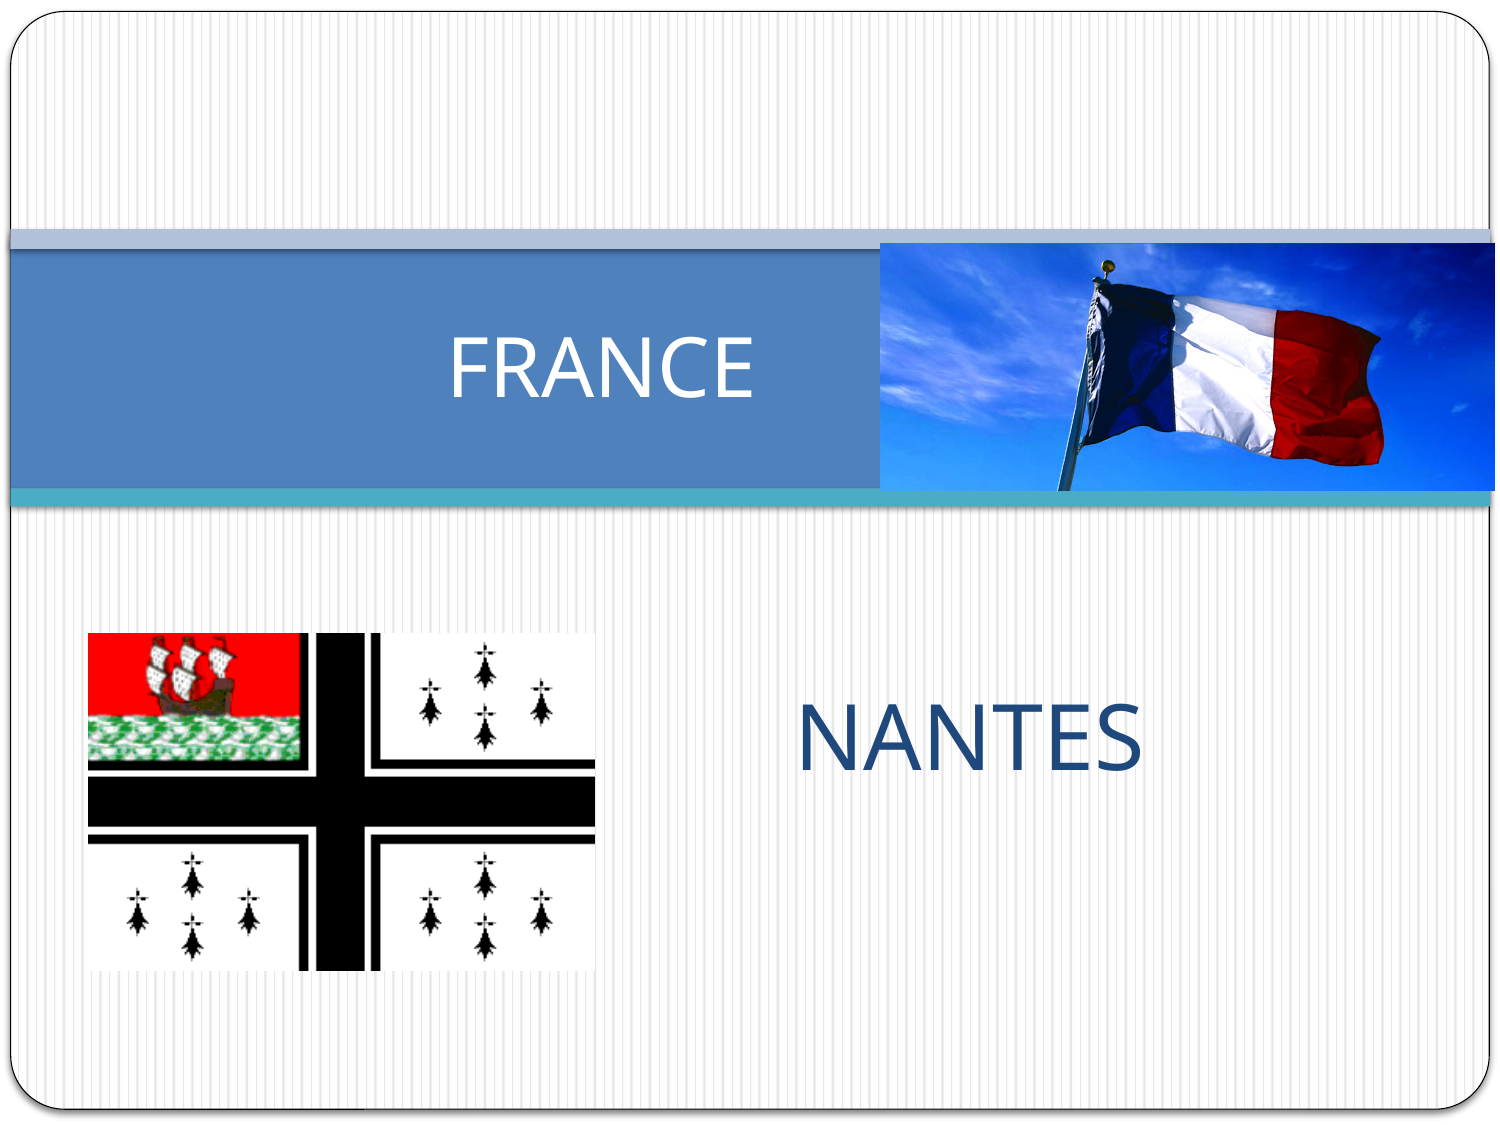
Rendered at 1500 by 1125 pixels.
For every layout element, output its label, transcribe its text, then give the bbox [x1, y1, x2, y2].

subtitle NANTES [600, 670, 1495, 934]
title FRANCE [75, 247, 875, 489]
picture [88, 633, 596, 972]
picture [880, 243, 1495, 491]
